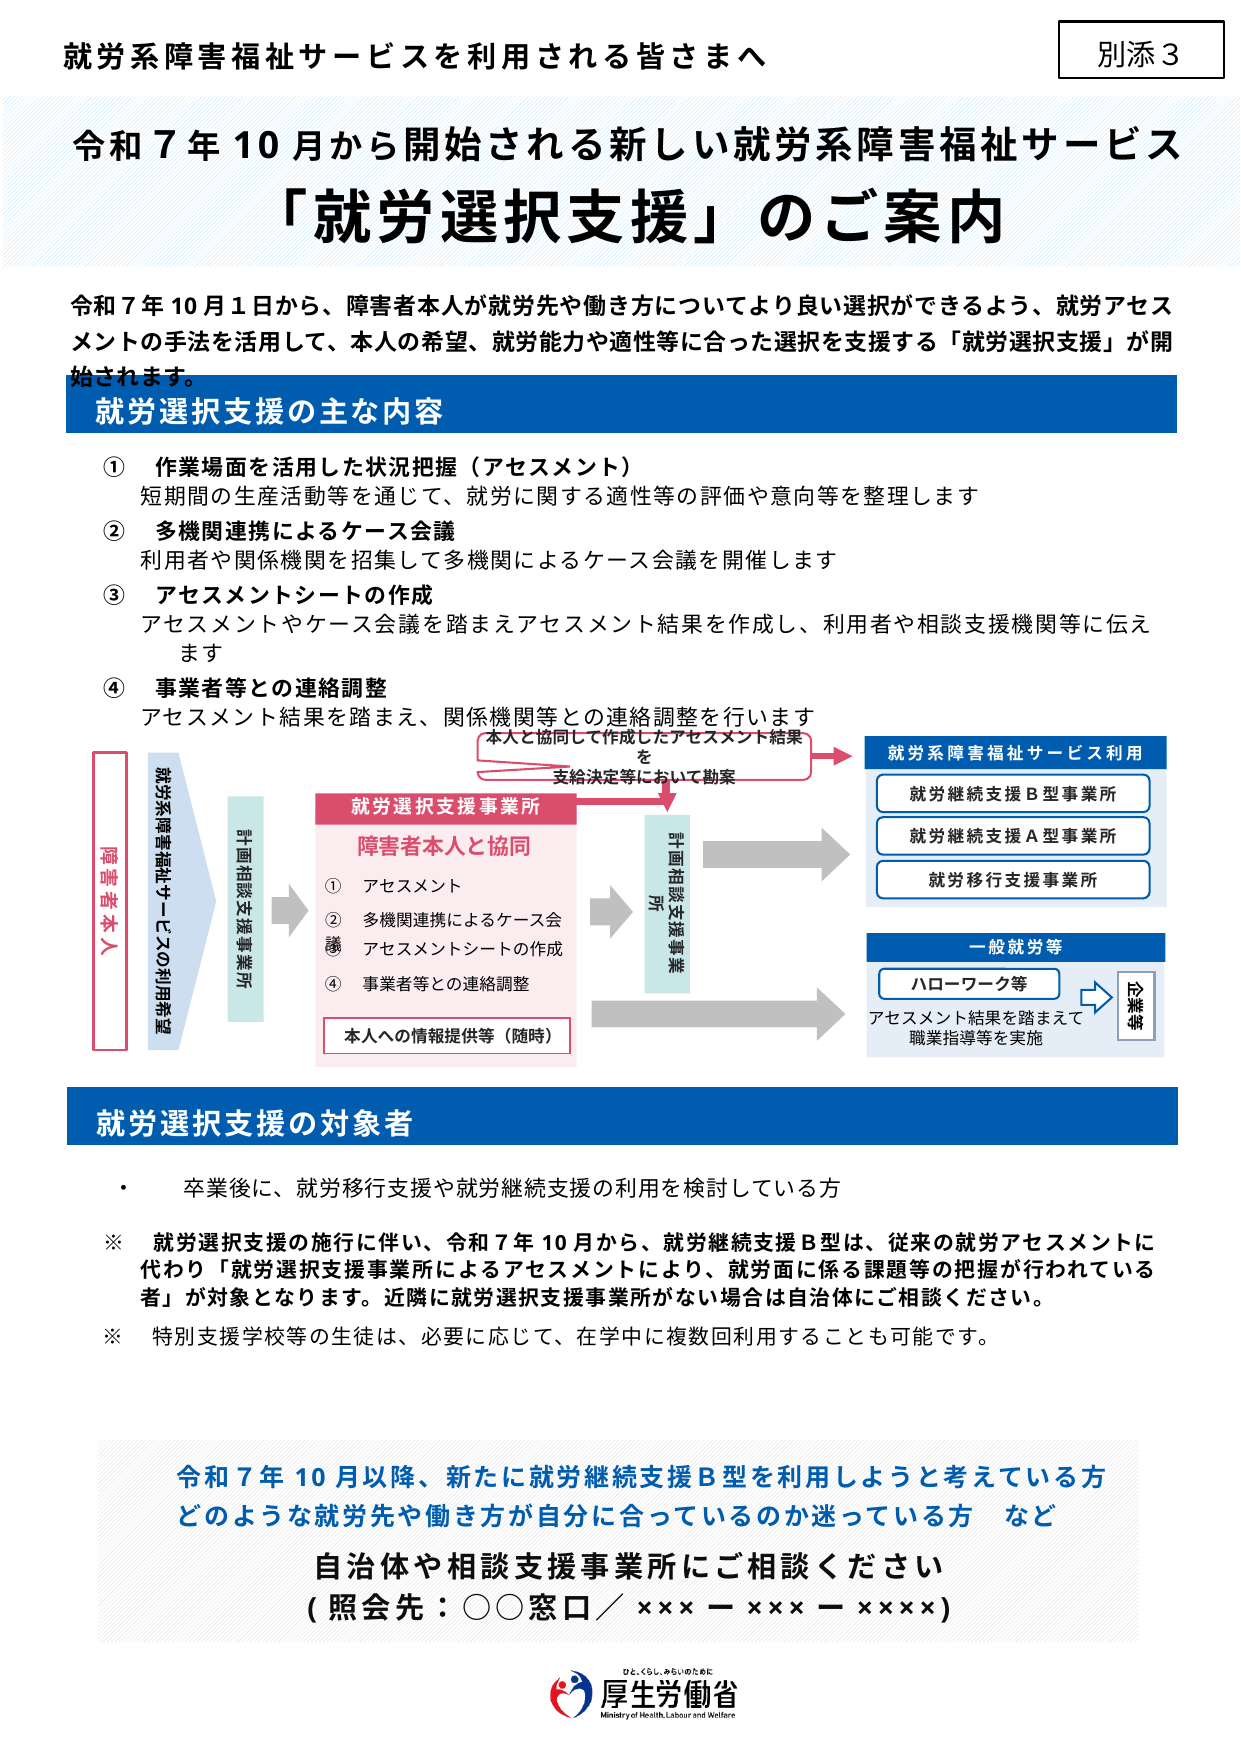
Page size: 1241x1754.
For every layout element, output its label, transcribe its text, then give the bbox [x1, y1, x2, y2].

text_box ・ 卒業後に、就労移行支援や就労継続支援の利用を検討している方 [97, 1160, 1188, 1209]
table_header 令和７年10月以降、新たに就労継続支援Ｂ型を利用しようと考えている方 どのような就労先や働き方が自分に合っているのか迷っている方 など [159, 1444, 1139, 1548]
text_box 自治体や相談支援事業所にご相談ください (照会先：○○窓口／×××ー×××ー××××) [274, 1533, 966, 1633]
text_box 就労系障害福祉サービスを利用される皆さまへ [47, 34, 877, 83]
text_box ※ 就労選択支援の施行に伴い、令和７年10月から、就労継続支援Ｂ型は、従来の就労アセスメントに代わり「就労選択支援事業所によるアセスメントにより、就労面に係る課題等の把握が行われている者」が対象となります。近隣に就労選択支援事業所がない場合は自治体にご相談ください。 ※ 特別支援学校等の生徒は、必要に応じて、在学中に複数回利用することも可能です。 [87, 1219, 1173, 1357]
text_box 令和７年10月１日から、障害者本人が就労先や働き方についてより良い選択ができるよう、就労アセスメントの手法を活用して、本人の希望、就労能力や適性等に合った選択を支援する「就労選択支援」が開始されます。 [55, 276, 1190, 398]
table_header [98, 1440, 1139, 1642]
table_header 就労選択支援の主な内容 [66, 398, 1177, 433]
text_box ① 作業場面を活用した状況把握（アセスメント） 短期間の生産活動等を通じて、就労に関する適性等の評価や意向等を整理します ② 多機関連携によるケース会議 利用者や関係機関を招集して多機関によるケース会議を開催します ③ アセスメントシートの作成 アセスメントやケース会議を踏まえアセスメント結果を作成し、利用者や相談支援機関等に伝えます ④ 事業者等との連絡調整 アセスメント結果を踏まえ、関係機関等との連絡調整を行います [88, 443, 1170, 737]
text_box 別添３ [1059, 21, 1224, 79]
picture [537, 1658, 750, 1729]
table_header 就労選択支援の対象者 [67, 1087, 1178, 1145]
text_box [93, 733, 1167, 1058]
text_box 令和７年10月から開始される新しい就労系障害福祉サービス 「就労選択支援」のご案内 [2, 96, 1241, 267]
text_box [315, 1058, 577, 1067]
